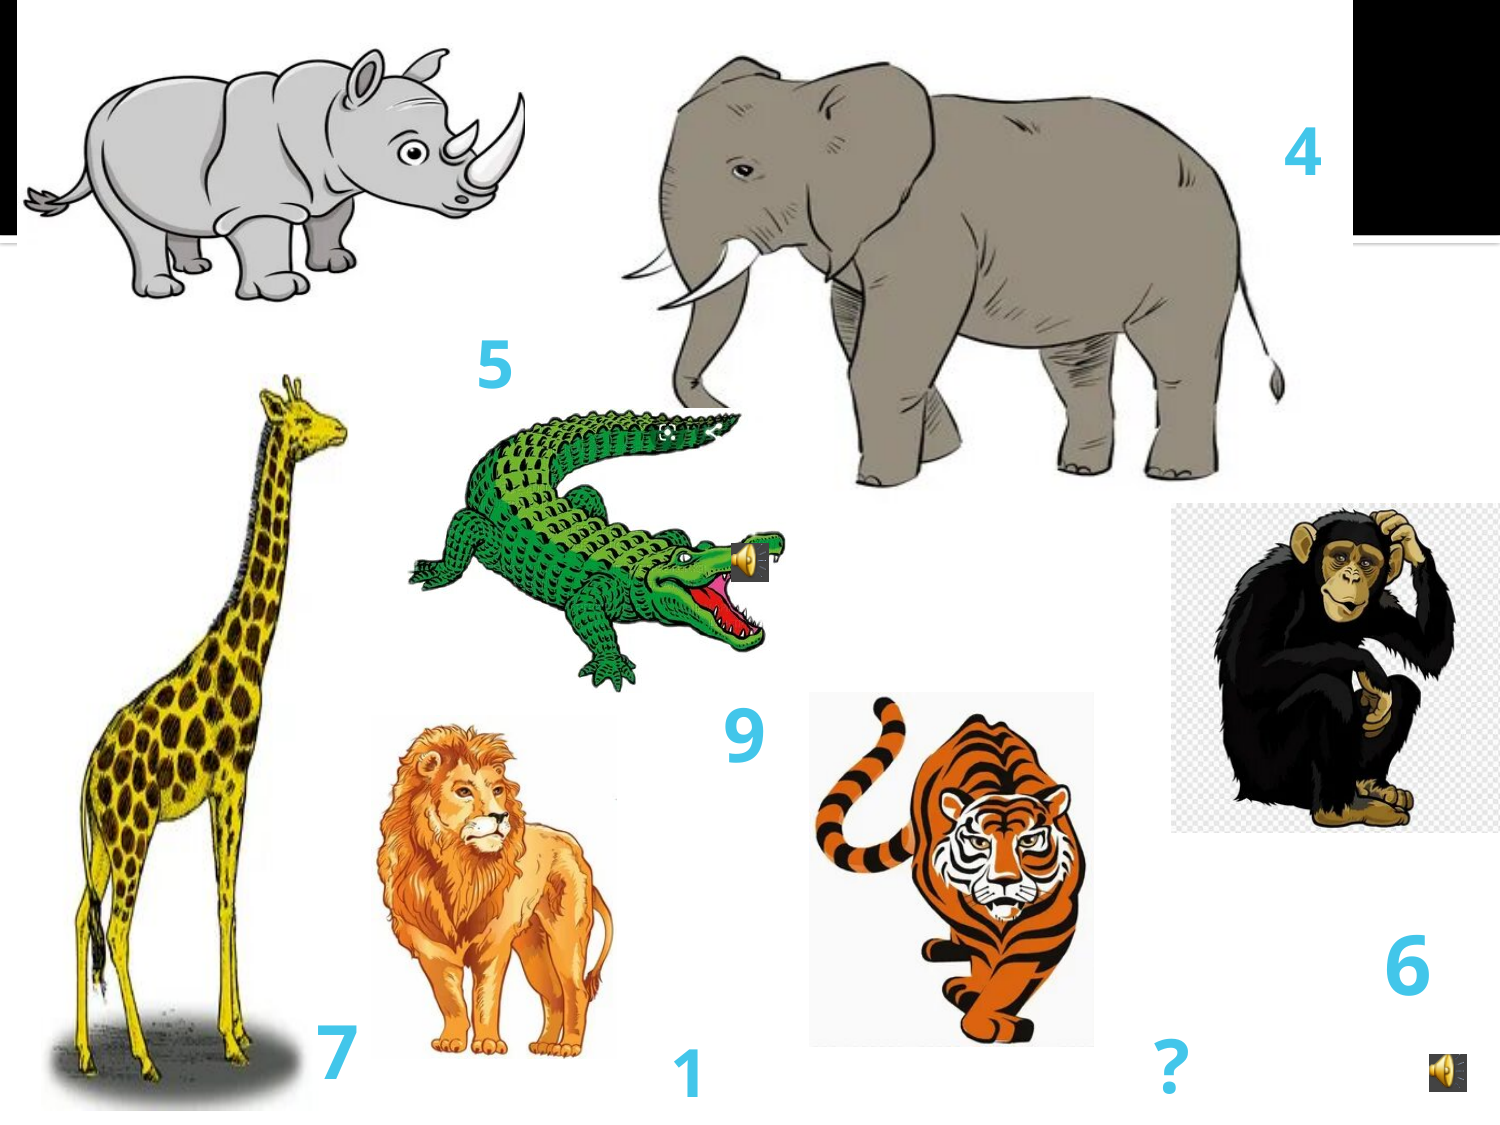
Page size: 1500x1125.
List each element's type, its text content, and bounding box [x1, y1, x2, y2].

text_box ? [1139, 1011, 1210, 1117]
picture [17, 0, 1500, 833]
picture [809, 692, 1094, 1047]
text_box 6 [1369, 905, 1447, 1020]
text_box 10 [655, 1023, 739, 1125]
text_box 9 [708, 701, 782, 786]
picture [1427, 1052, 1468, 1093]
picture [371, 715, 617, 1059]
text_box 5 [461, 358, 519, 407]
picture [41, 373, 349, 1111]
text_box 4 [1357, 101, 1365, 197]
